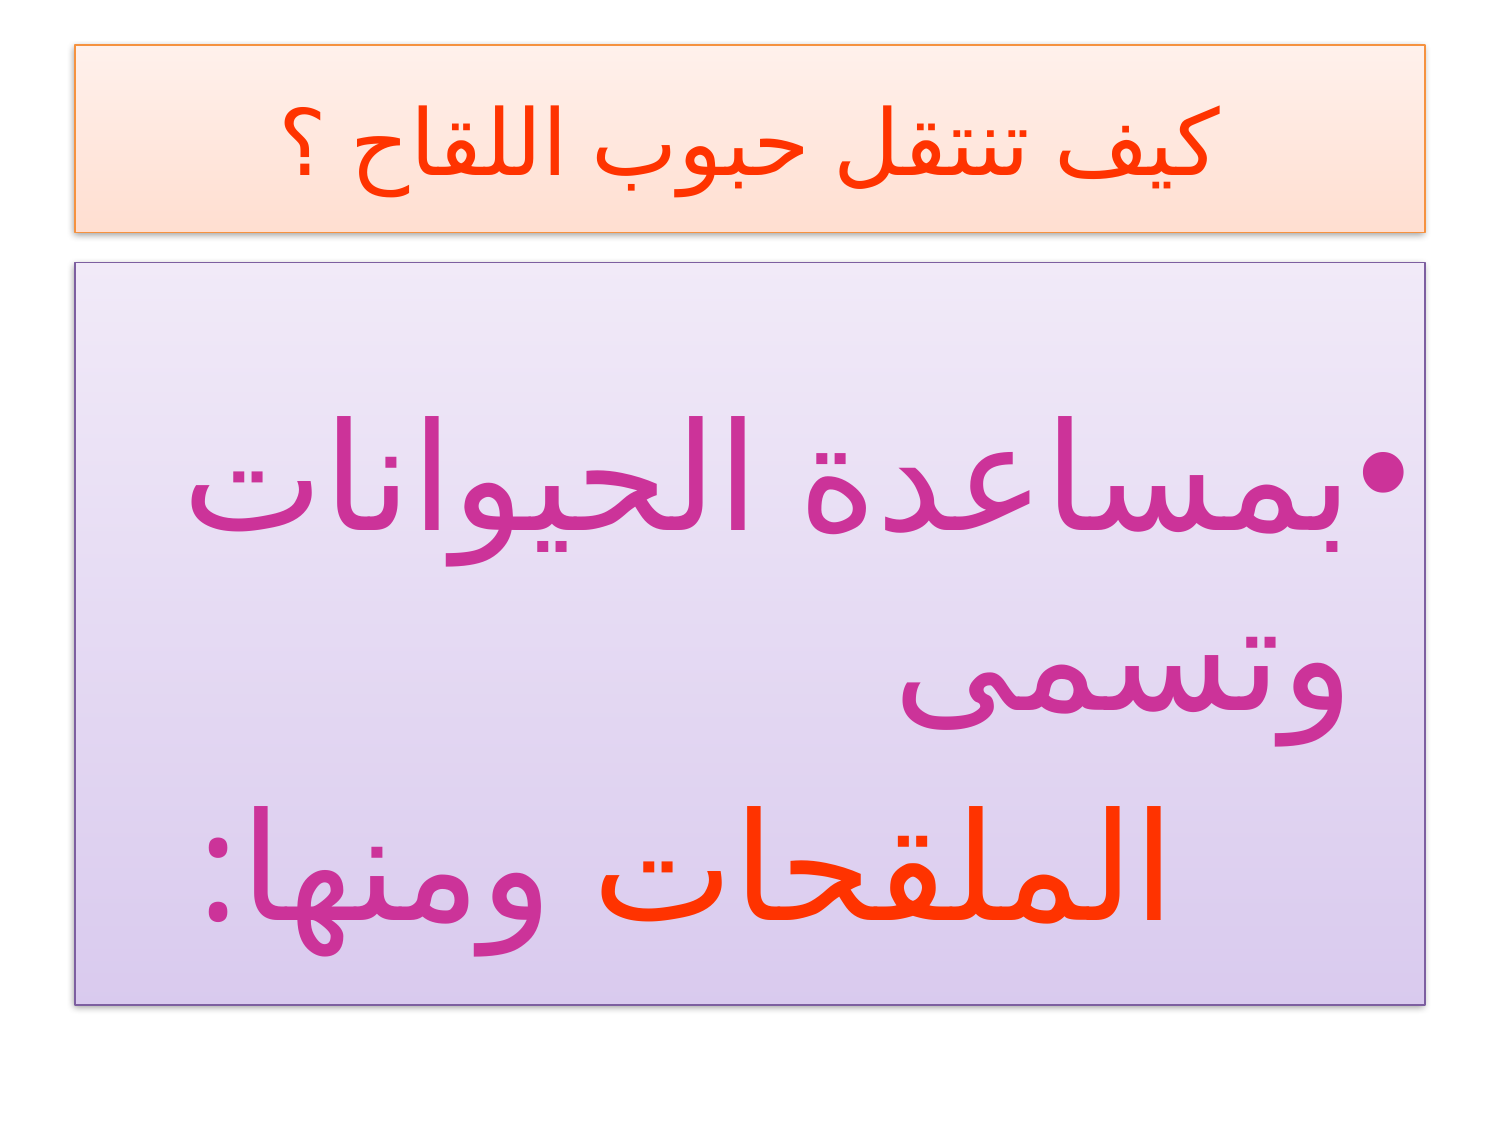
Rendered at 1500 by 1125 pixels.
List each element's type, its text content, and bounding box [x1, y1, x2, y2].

title كيف تنتقل حبوب اللقاح ؟ [74, 44, 1426, 233]
list بمساعدة الحيوانات وتسمى الملقحات ومنها: [74, 262, 1426, 1006]
